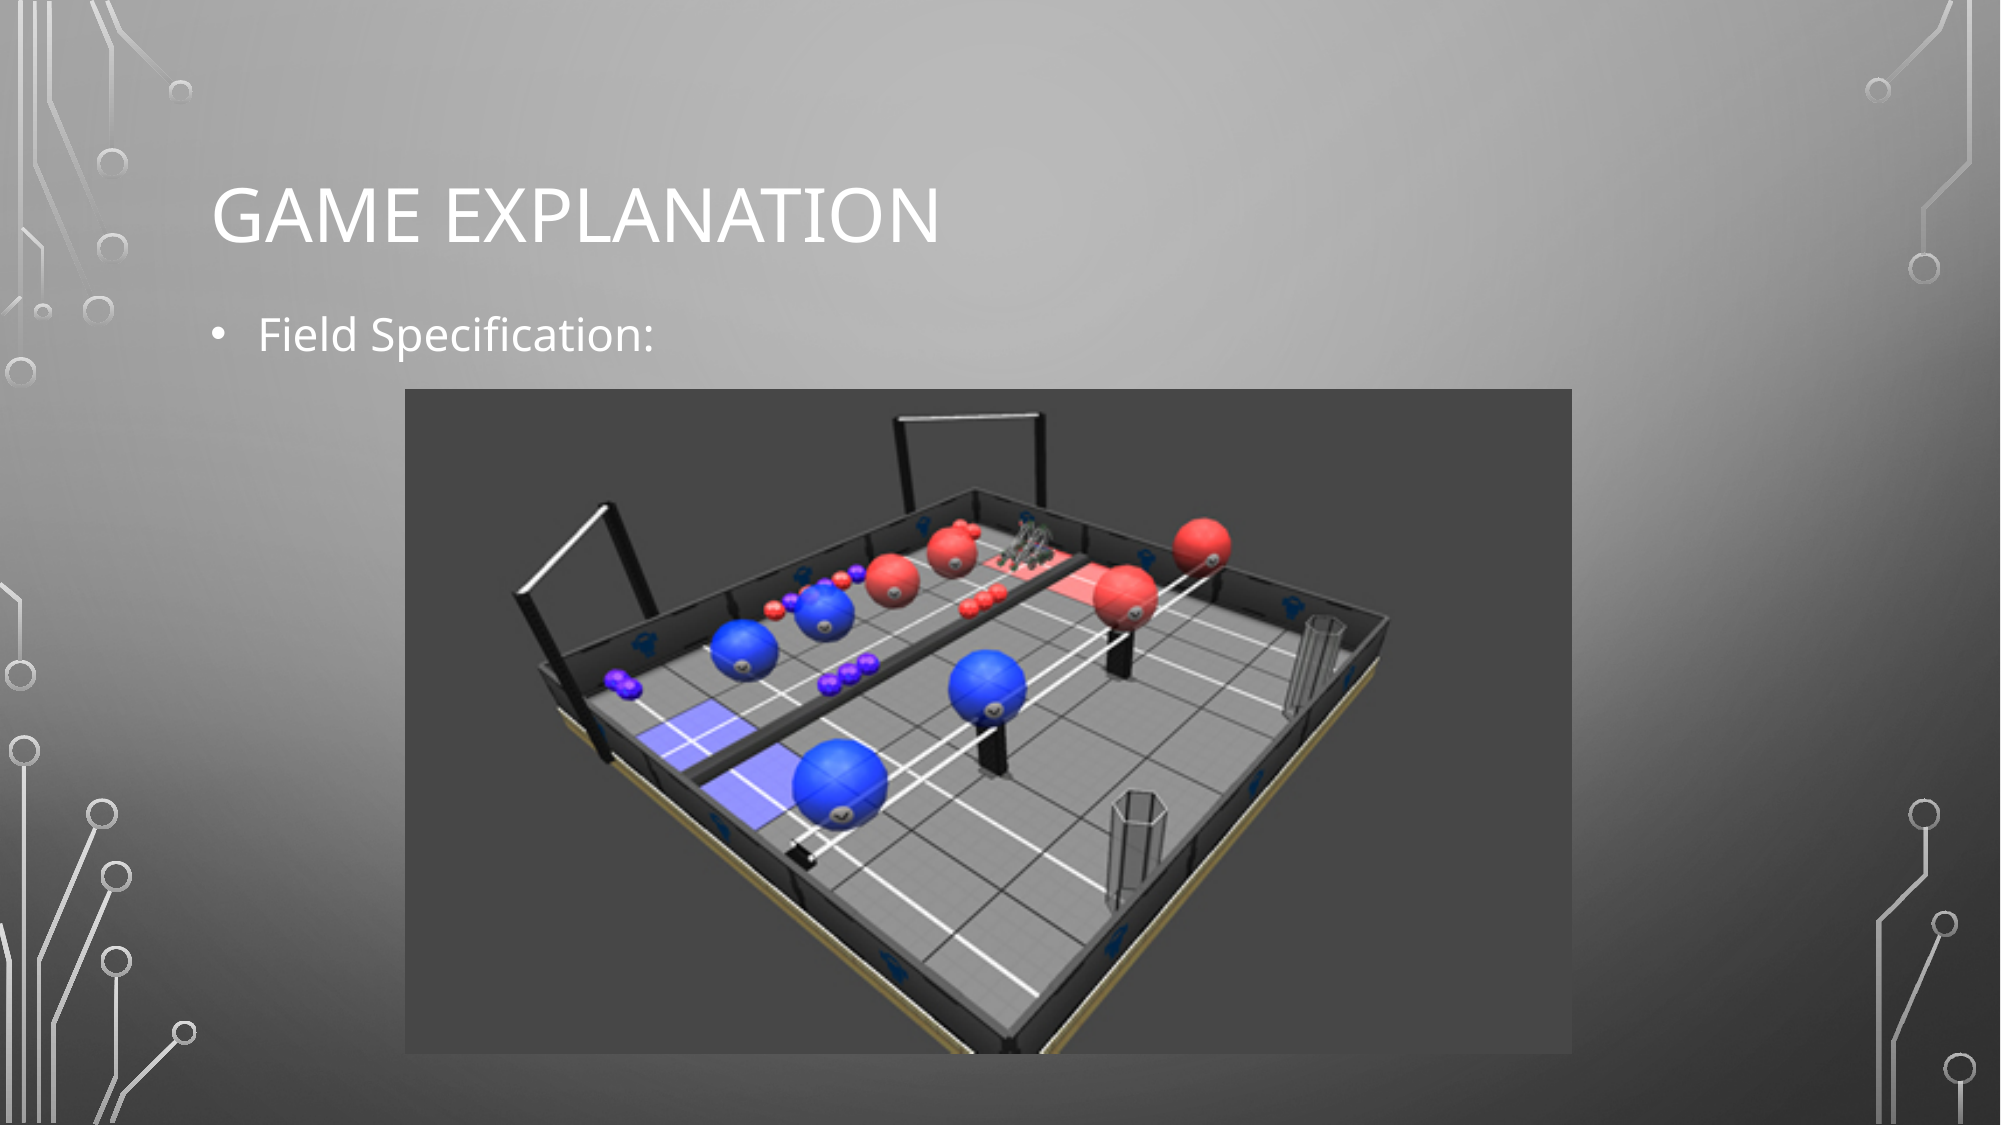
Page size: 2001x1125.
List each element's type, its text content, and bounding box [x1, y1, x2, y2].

text_box Field Specification: [195, 297, 769, 368]
picture [405, 389, 1572, 1054]
title Game Explanation [195, 97, 1821, 340]
